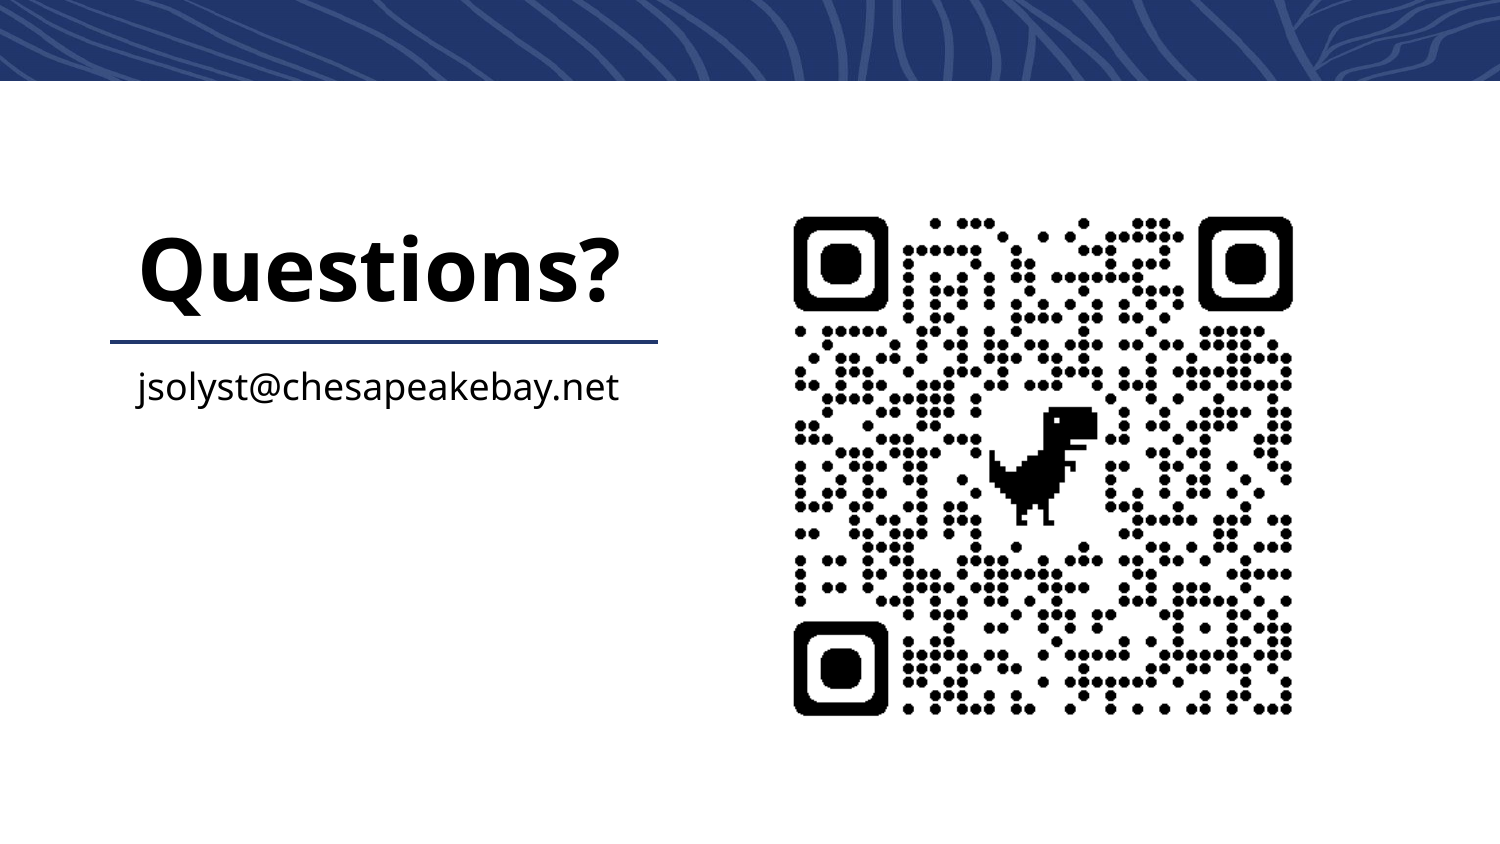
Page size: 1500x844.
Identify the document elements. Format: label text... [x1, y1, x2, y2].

text_box jsolyst@chesapeakebay.net [122, 348, 735, 424]
picture [740, 163, 1347, 770]
picture [0, 0, 1500, 81]
text_box Questions? [122, 199, 702, 335]
